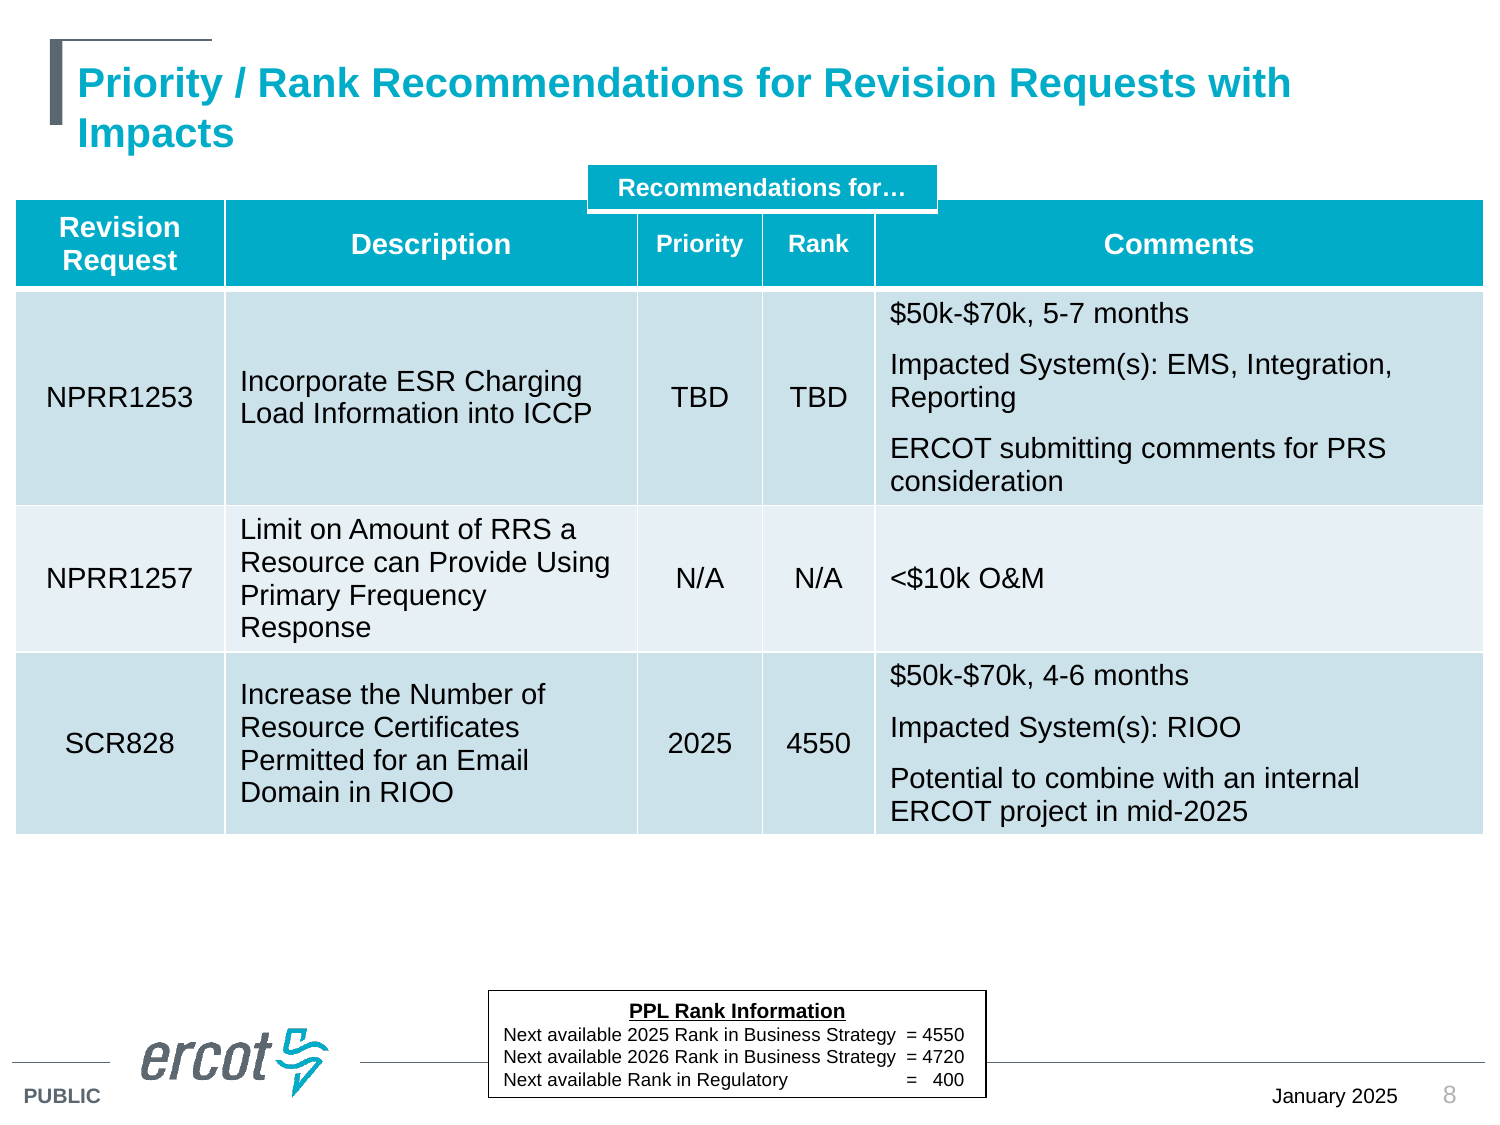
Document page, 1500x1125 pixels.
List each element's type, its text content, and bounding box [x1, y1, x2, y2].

table_header Comments [876, 200, 1483, 286]
table_cell 4550 [763, 653, 874, 834]
table_header Rank [763, 214, 874, 286]
table_header Description [226, 200, 637, 286]
table_cell SCR828 [16, 653, 224, 834]
table_cell NPRR1257 [16, 506, 224, 651]
table_header Revision Request [16, 200, 224, 286]
table_cell Incorporate ESR Charging Load Information into ICCP [226, 292, 637, 505]
table_cell 2025 [638, 653, 762, 834]
table_cell <$10k O&M [876, 506, 1483, 651]
table_cell NPRR1253 [16, 292, 224, 505]
table_header Recommendations for… [588, 165, 937, 209]
table_cell TBD [638, 292, 762, 505]
picture [137, 1024, 332, 1100]
text_box PPL Rank Information Next available 2025 Rank in Business Strategy = 4550 Next available 2026 Rank in Business Strategy = 4720 Next available Rank in Regulatory = 400 [488, 990, 987, 1098]
table_cell $50k-$70k, 4-6 months Impacted System(s): RIOO Potential to combine with an internal ERCOT project in mid-2025 [876, 653, 1483, 834]
table_cell N/A [763, 506, 874, 651]
title Priority / Rank Recommendations for Revision Requests with Impacts [62, 48, 1475, 134]
table_cell TBD [763, 292, 874, 505]
table_cell N/A [638, 506, 762, 651]
table_cell Increase the Number of Resource Certificates Permitted for an Email Domain in RIOO [226, 653, 637, 834]
slide_number 8 [1412, 1076, 1488, 1112]
table_cell $50k-$70k, 5-7 months Impacted System(s): EMS, Integration, Reporting ERCOT submitting comments for PRS consideration [876, 292, 1483, 505]
table_header Priority [638, 214, 762, 286]
table_cell Limit on Amount of RRS a Resource can Provide Using Primary Frequency Response [226, 506, 637, 651]
